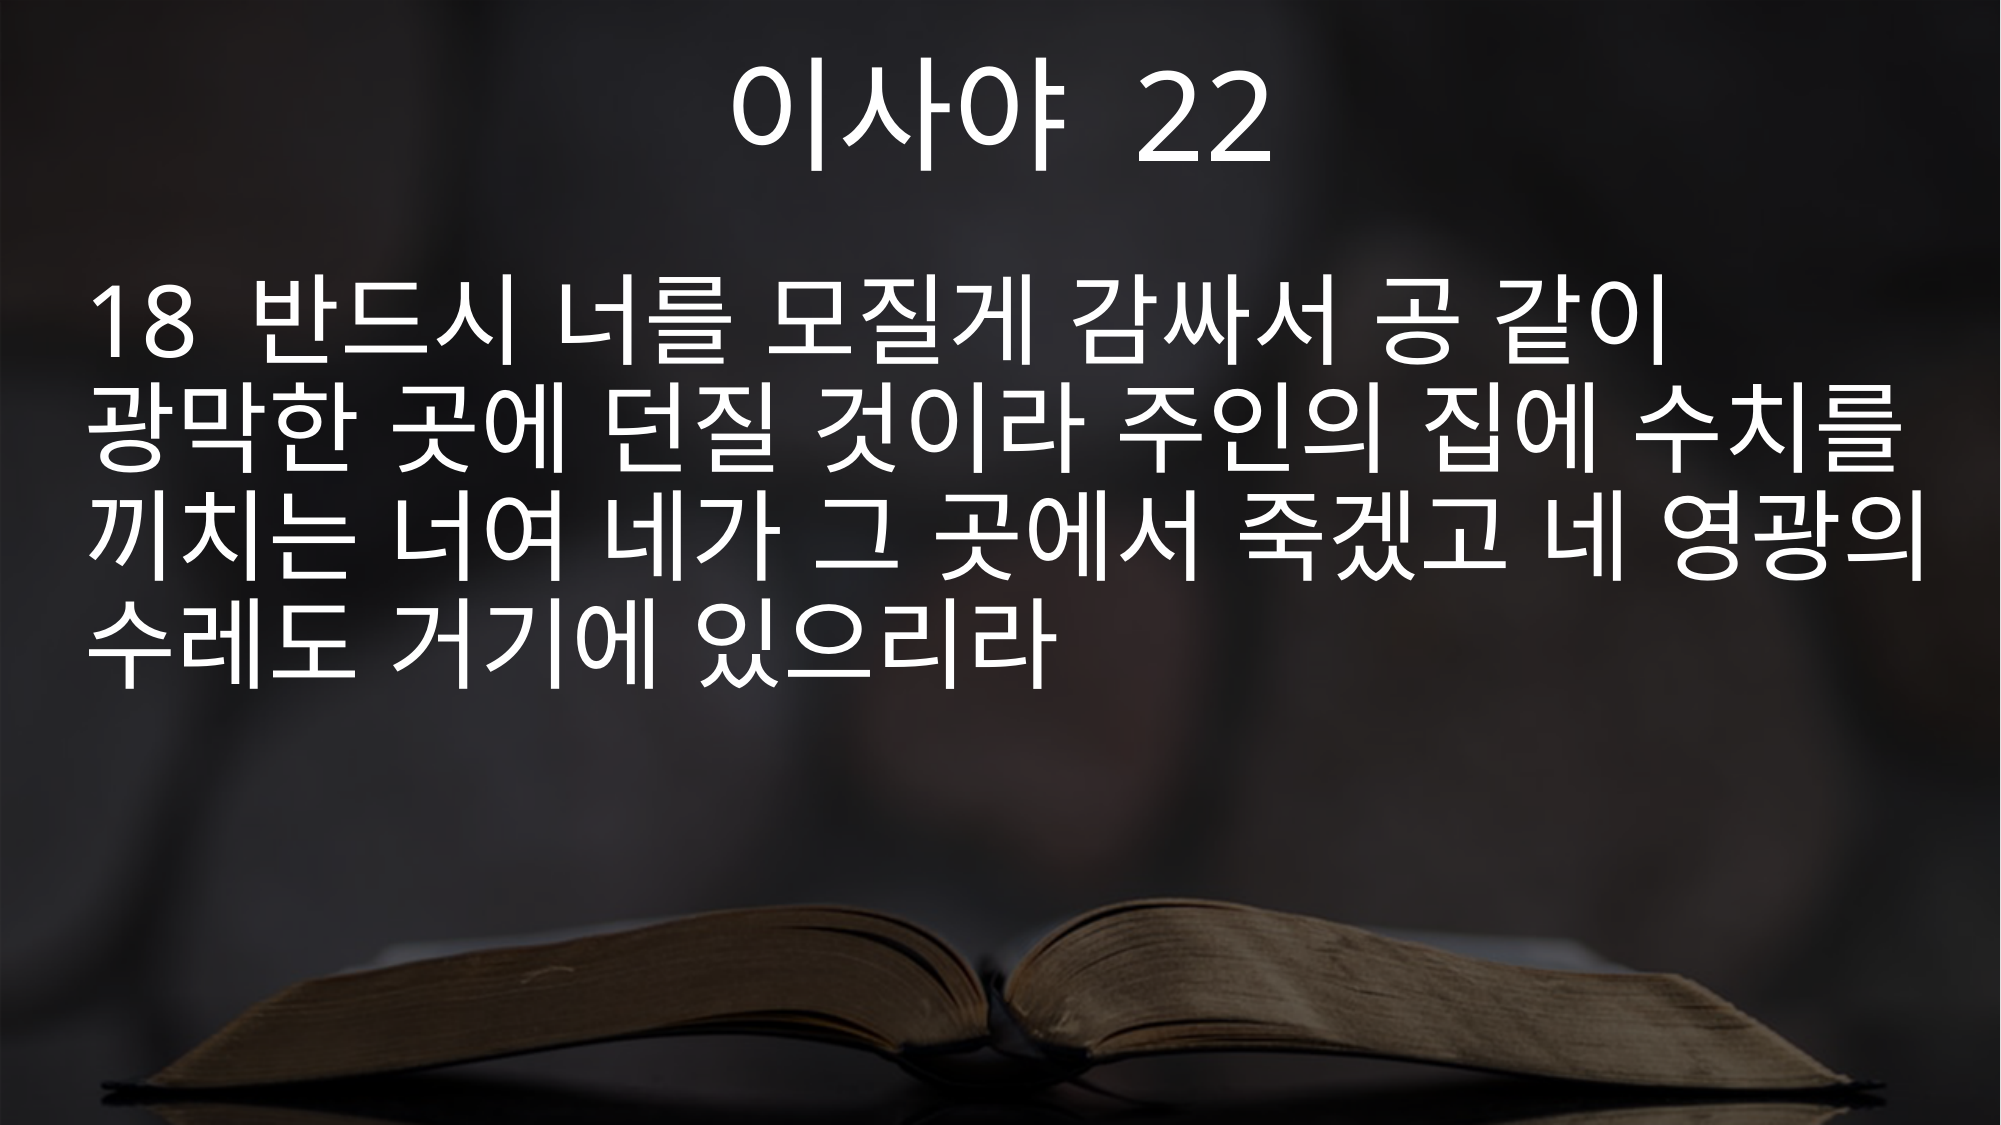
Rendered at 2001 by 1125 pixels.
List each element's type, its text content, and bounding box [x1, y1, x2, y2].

footer 이사야 22 [0, 32, 2000, 192]
picture [0, 0, 2001, 1125]
list 18 반드시 너를 모질게 감싸서 공 같이 광막한 곳에 던질 것이라 주인의 집에 수치를 끼치는 너여 네가 그 곳에서 죽겠고 네 영광의 수레도 거기에 있으리라 [69, 263, 1953, 423]
